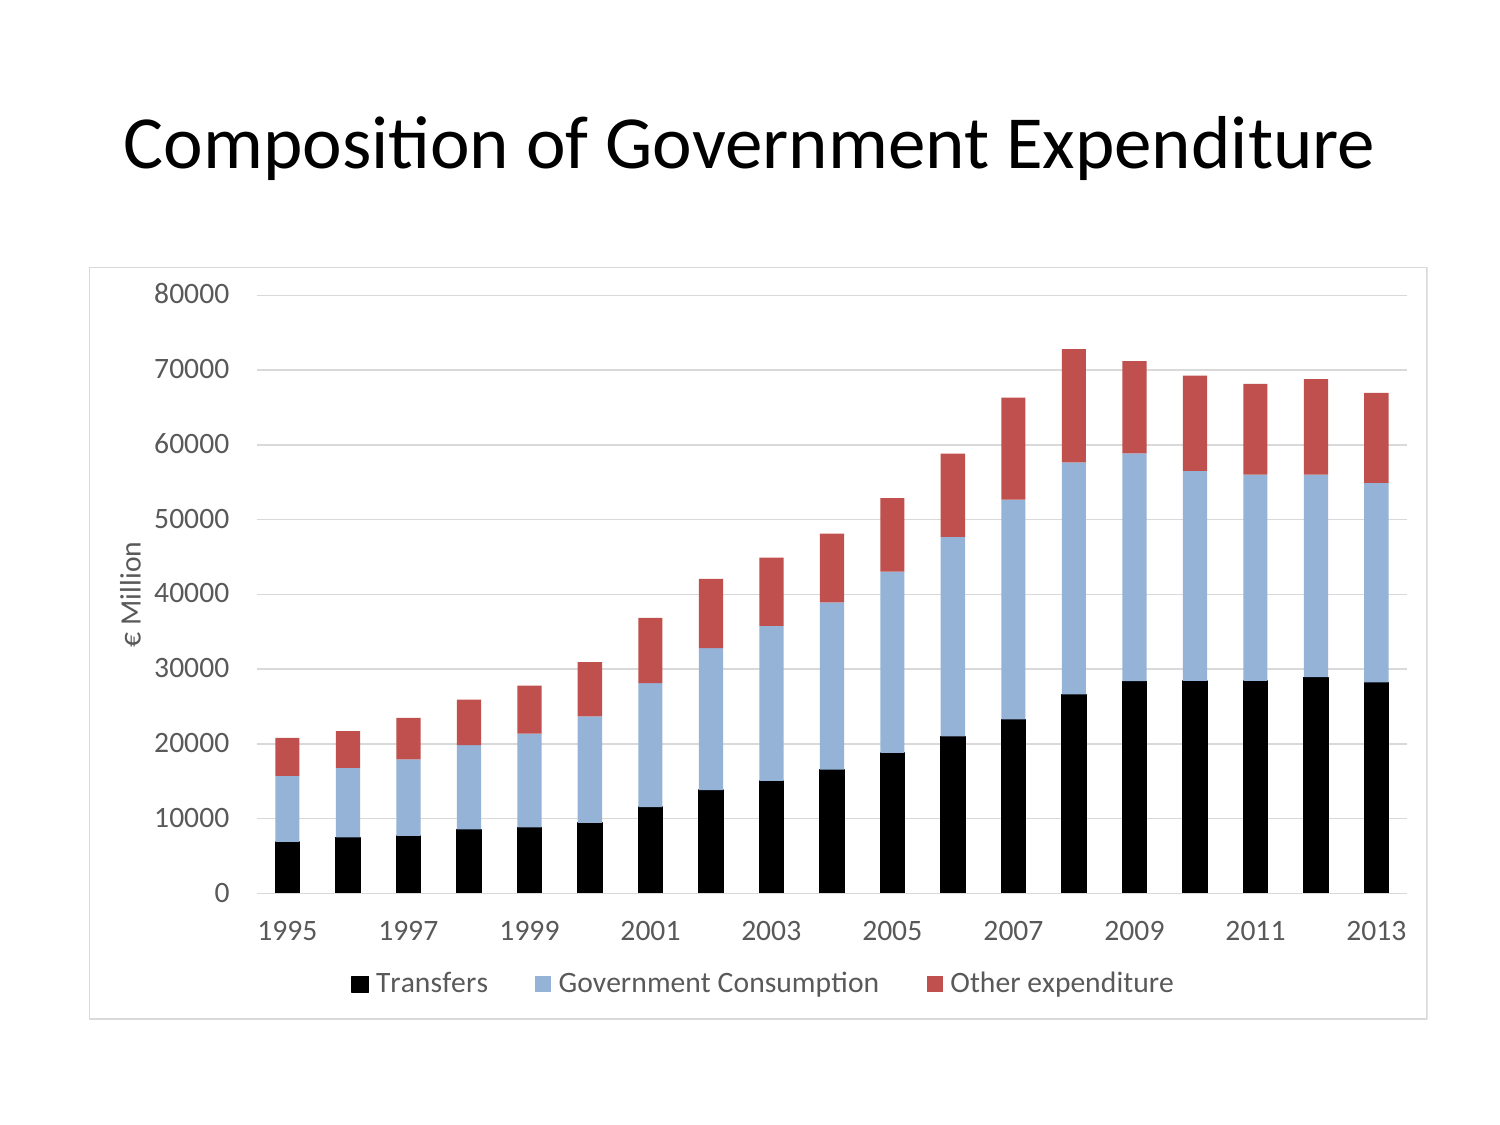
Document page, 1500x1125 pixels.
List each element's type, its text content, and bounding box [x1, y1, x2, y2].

title Composition of Government Expenditure [75, 45, 1425, 233]
picture [88, 266, 1428, 1020]
